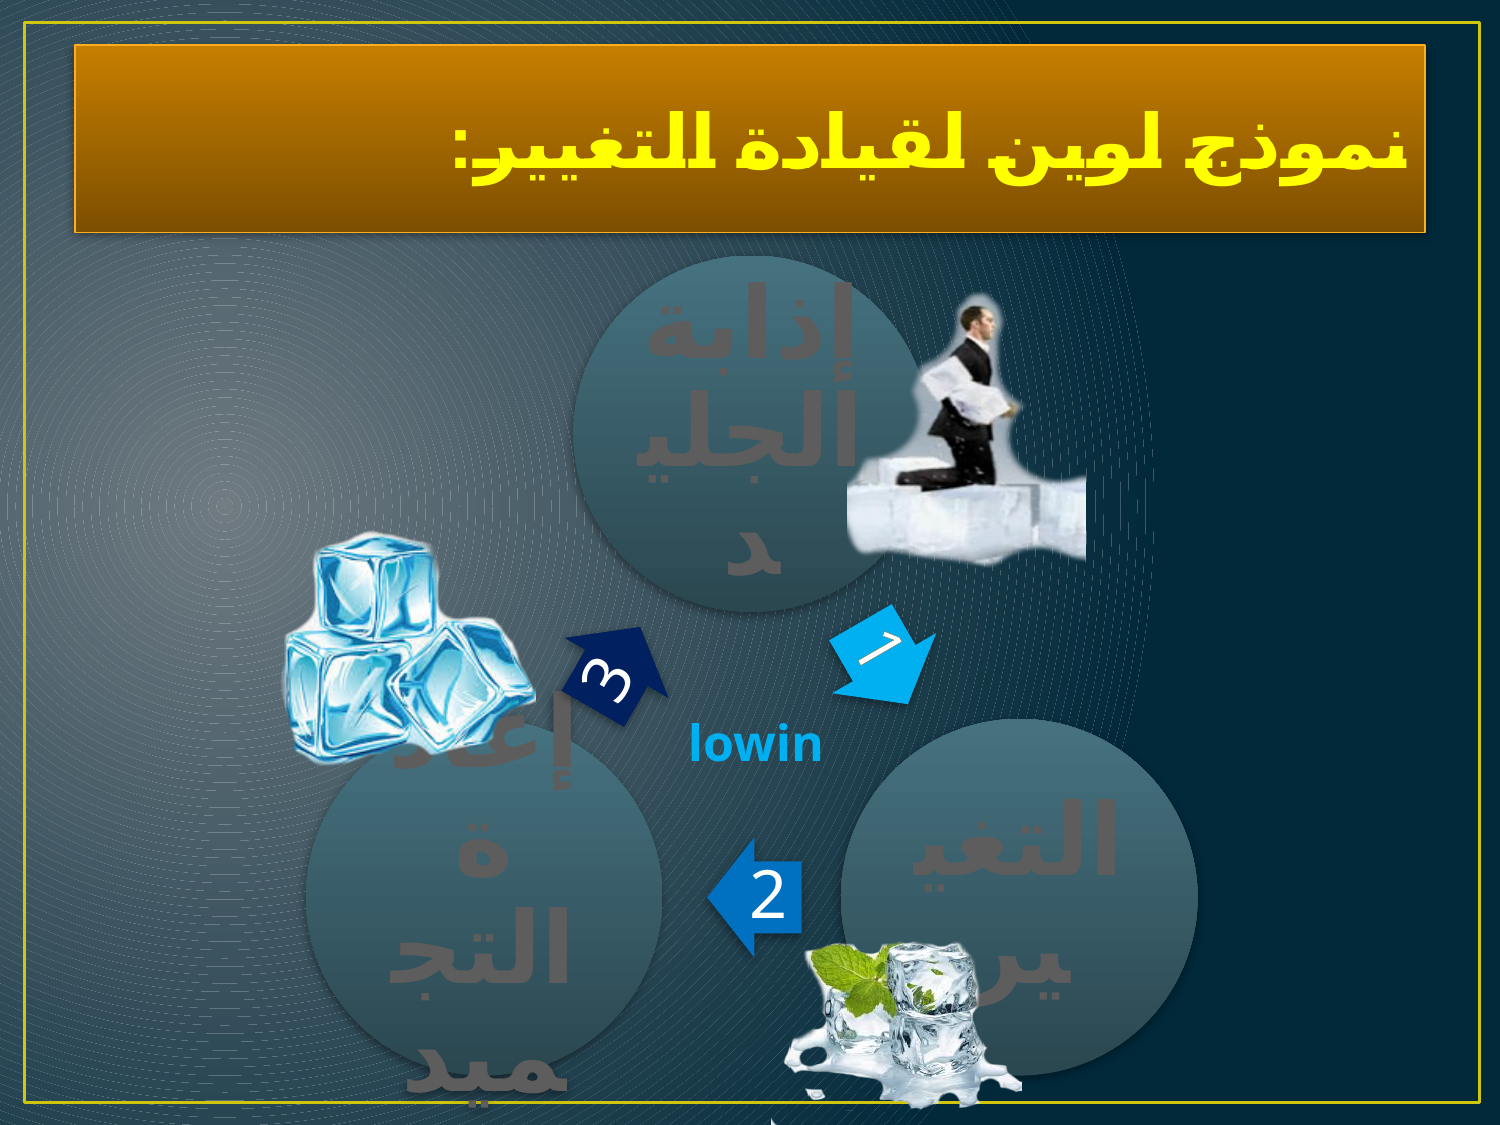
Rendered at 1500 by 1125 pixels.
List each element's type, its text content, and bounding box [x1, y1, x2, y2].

picture [277, 504, 536, 810]
picture [865, 632, 901, 658]
title نموذج لوين لقيادة التغيير: [74, 44, 1426, 233]
picture [1087, 246, 1092, 255]
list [76, 255, 1427, 1077]
picture [771, 934, 1022, 1125]
picture [847, 219, 1086, 658]
